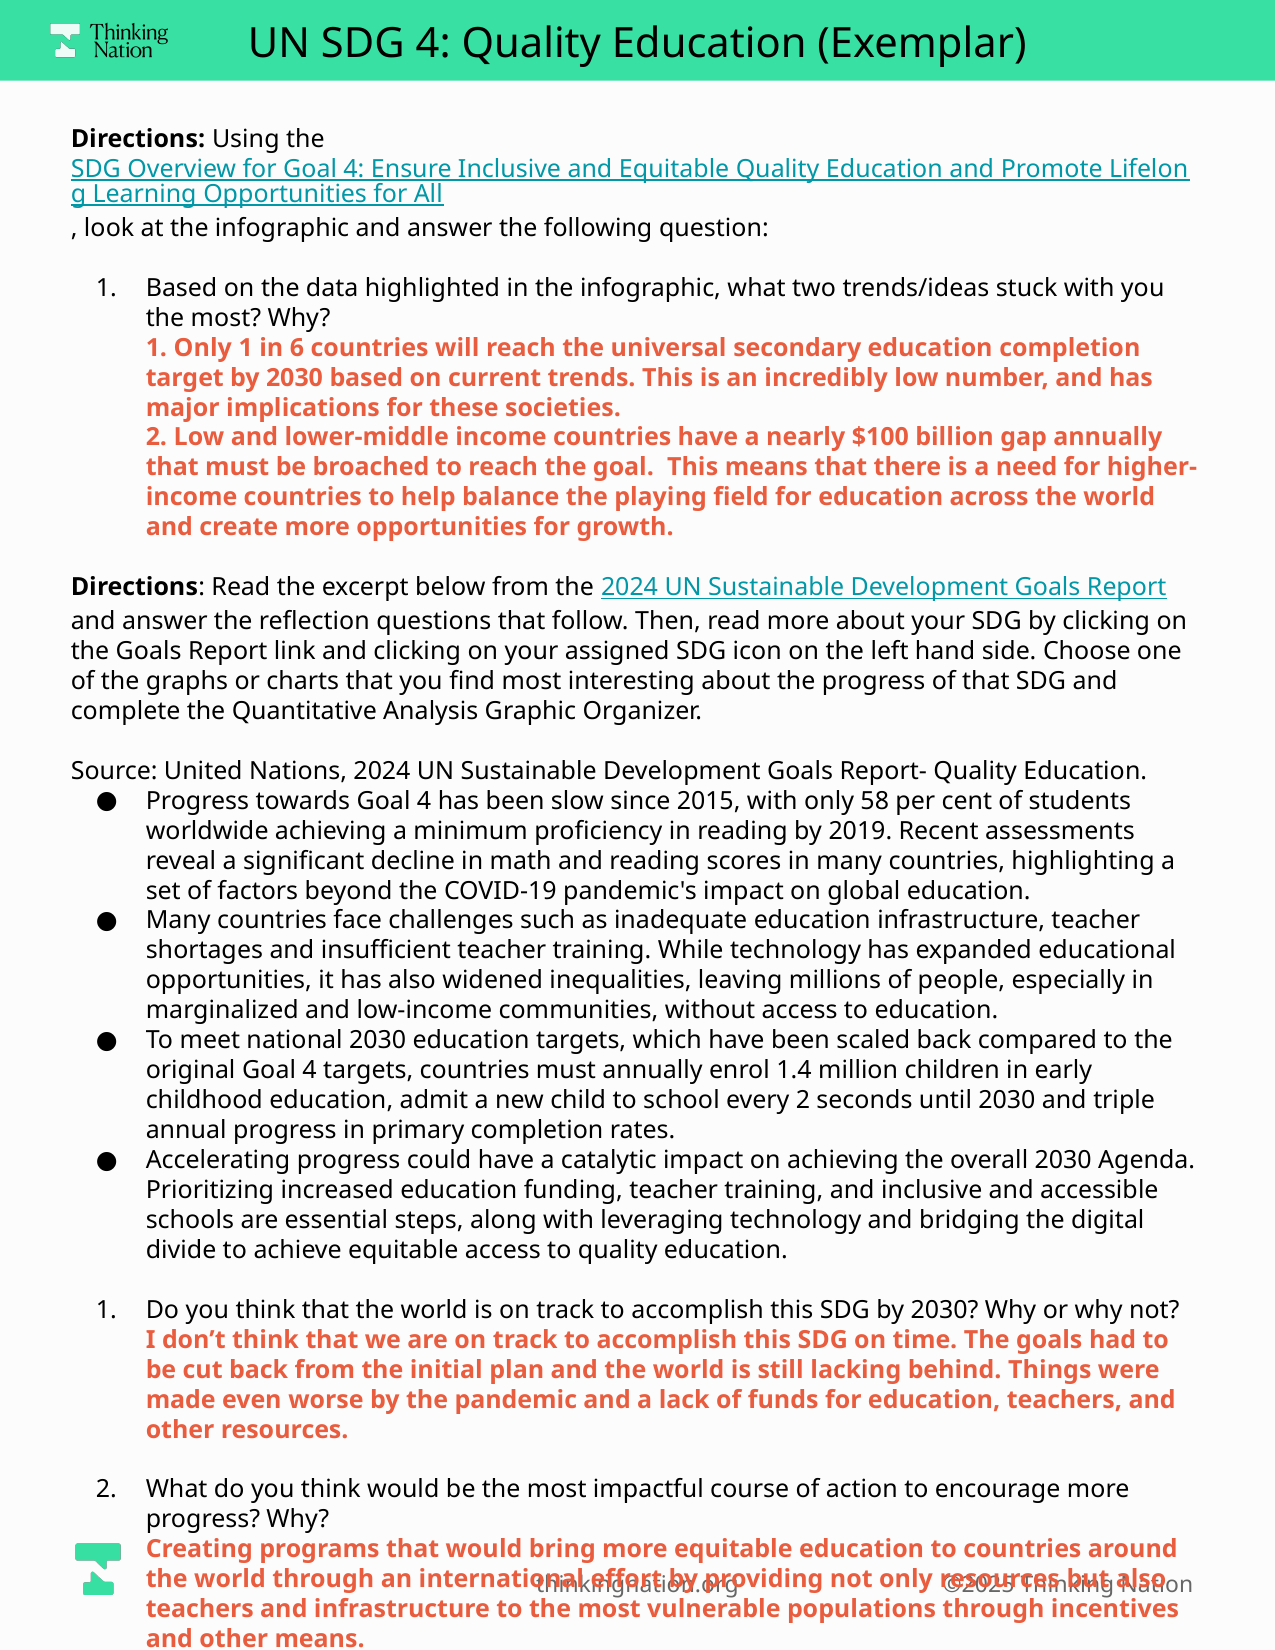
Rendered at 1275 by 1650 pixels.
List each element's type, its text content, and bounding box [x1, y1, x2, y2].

text_box Directions: Using the SDG Overview for Goal 4: Ensure Inclusive and Equitable Quality Education and Promote Lifelong Learning Opportunities for All, look at the infographic and answer the following question: Based on the data highlighted in the infographic, what two trends/ideas stuck with you the most? Why? 1. Only 1 in 6 countries will reach the universal secondary education completion target by 2030 based on current trends. This is an incredibly low number, and has major implications for these societies. 2. Low and lower-middle income countries have a nearly $100 billion gap annually that must be broached to reach the goal. This means that there is a need for higher-income countries to help balance the playing field for education across the world and create more opportunities for growth. Directions: Read the excerpt below from the 2024 UN Sustainable Development Goals Report and answer the reflection questions that follow. Then, read more about your SDG by clicking on the Goals Report link and clicking on your assigned SDG icon on the left hand side. Choose one of the graphs or charts that you find most interesting about the progress of that SDG and complete the Quantitative Analysis Graphic Organizer. Source: United Nations, 2024 UN Sustainable Development Goals Report- Quality Education. Progress towards Goal 4 has been slow since 2015, with only 58 per cent of students worldwide achieving a minimum proficiency in reading by 2019. Recent assessments reveal a significant decline in math and reading scores in many countries, highlighting a set of factors beyond the COVID-19 pandemic's impact on global education. Many countries face challenges such as inadequate education infrastructure, teacher shortages and insufficient teacher training. While technology has expanded educational opportunities, it has also widened inequalities, leaving millions of people, especially in marginalized and low-income communities, without access to education. To meet national 2030 education targets, which have been scaled back compared to the original Goal 4 targets, countries must annually enrol 1.4 million children in early childhood education, admit a new child to school every 2 seconds until 2030 and triple annual progress in primary completion rates. Accelerating progress could have a catalytic impact on achieving the overall 2030 Agenda. Prioritizing increased education funding, teacher training, and inclusive and accessible schools are essential steps, along with leveraging technology and bridging the digital divide to achieve equitable access to quality education. Do you think that the world is on track to accomplish this SDG by 2030? Why or why not? I don’t think that we are on track to accomplish this SDG on time. The goals had to be cut back from the initial plan and the world is still lacking behind. Things were made even worse by the pandemic and a lack of funds for education, teachers, and other resources. What do you think would be the most impactful course of action to encourage more progress? Why? Creating programs that would bring more equitable education to countries around the world through an international effort by providing not only resources but also teachers and infrastructure to the most vulnerable populations through incentives and other means. [55, 107, 1220, 1650]
text_box UN SDG 4: Quality Education (Exemplar) [0, 0, 1275, 81]
picture [36, 12, 172, 69]
picture [62, 1533, 134, 1605]
